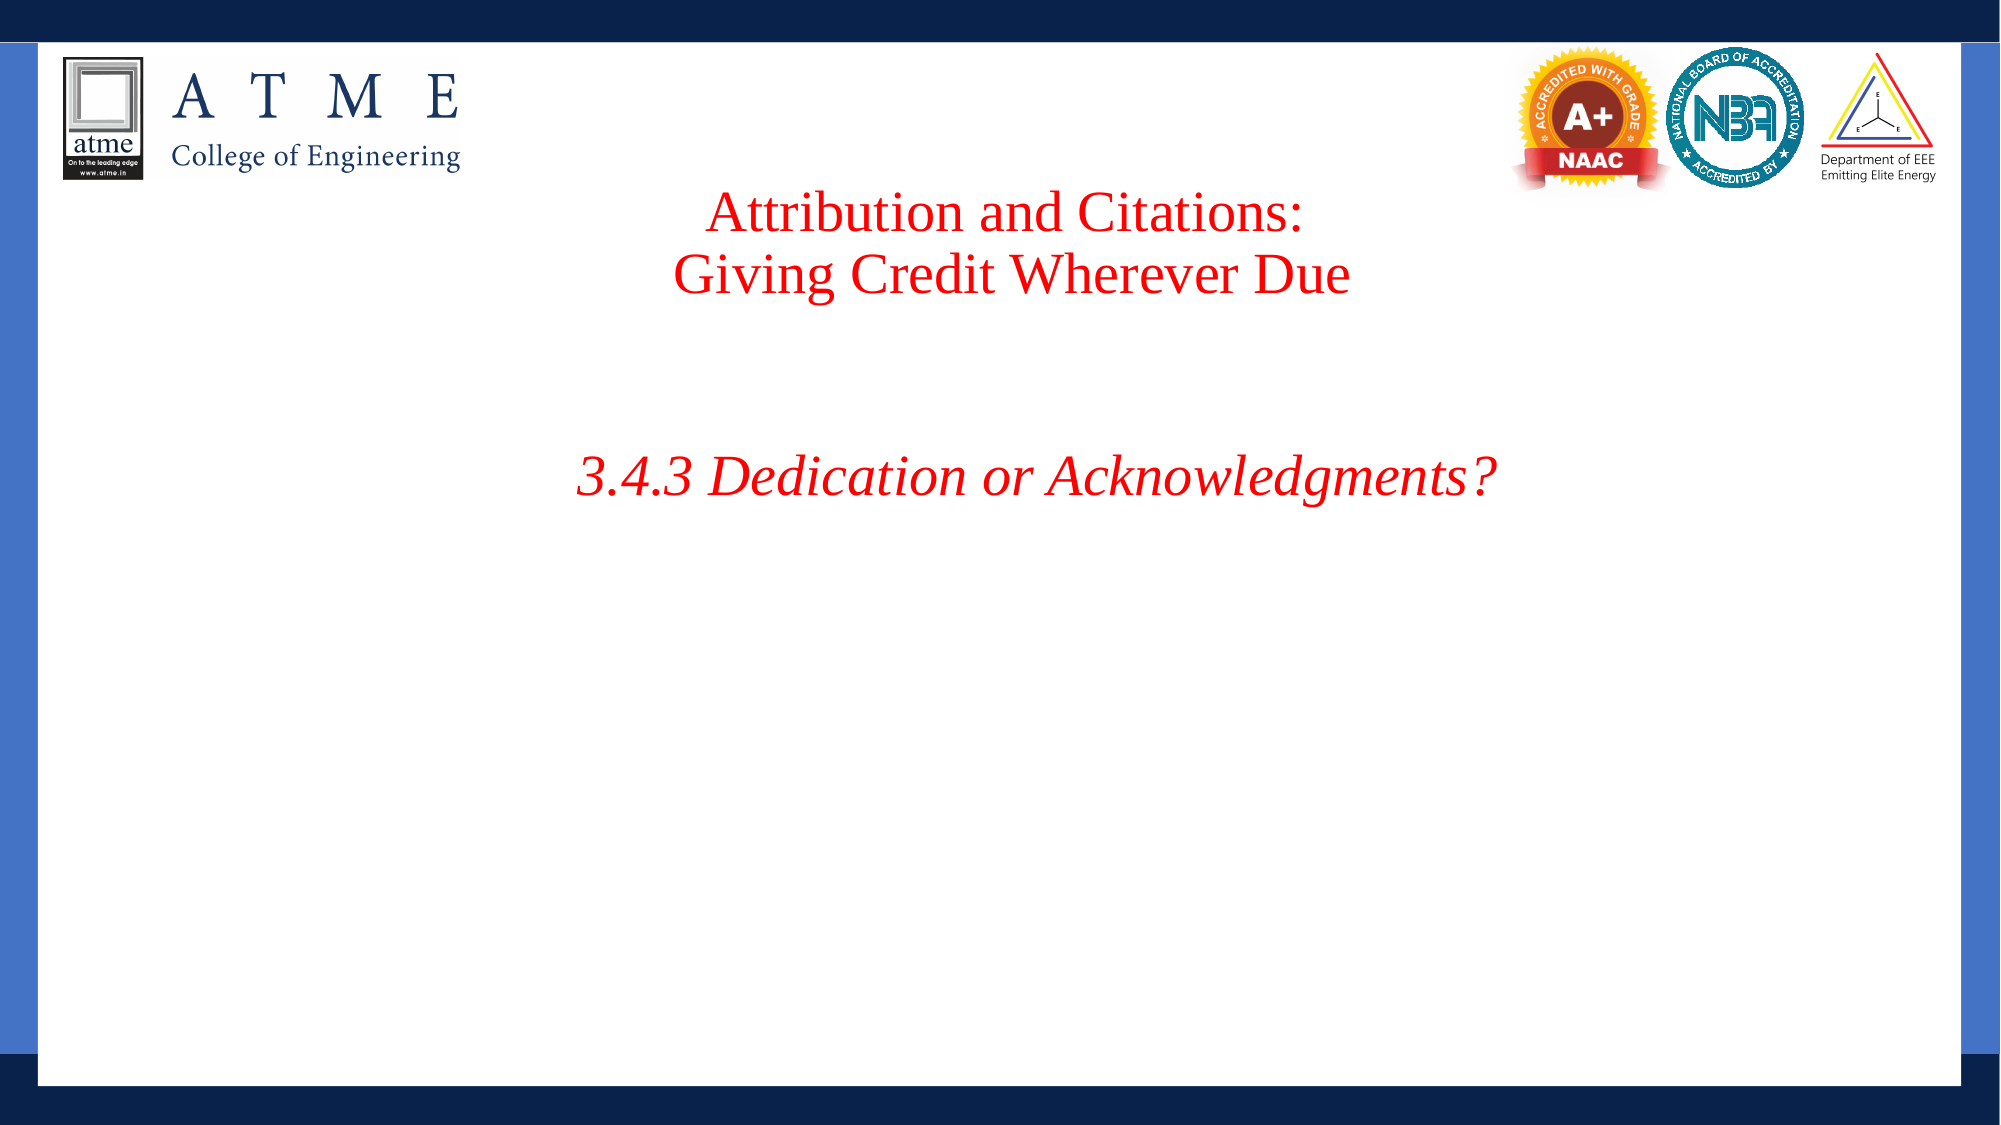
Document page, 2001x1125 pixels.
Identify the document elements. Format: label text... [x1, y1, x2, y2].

picture [0, 0, 2000, 43]
picture [0, 1054, 2000, 1125]
picture [1815, 49, 1939, 184]
list 3.4.3 Dedication or Acknowledgments? [324, 437, 1750, 550]
title Attribution and Citations: Giving Credit Wherever Due [337, 149, 1688, 338]
picture [63, 57, 461, 180]
picture [1666, 47, 1804, 188]
picture [1531, 60, 1651, 149]
